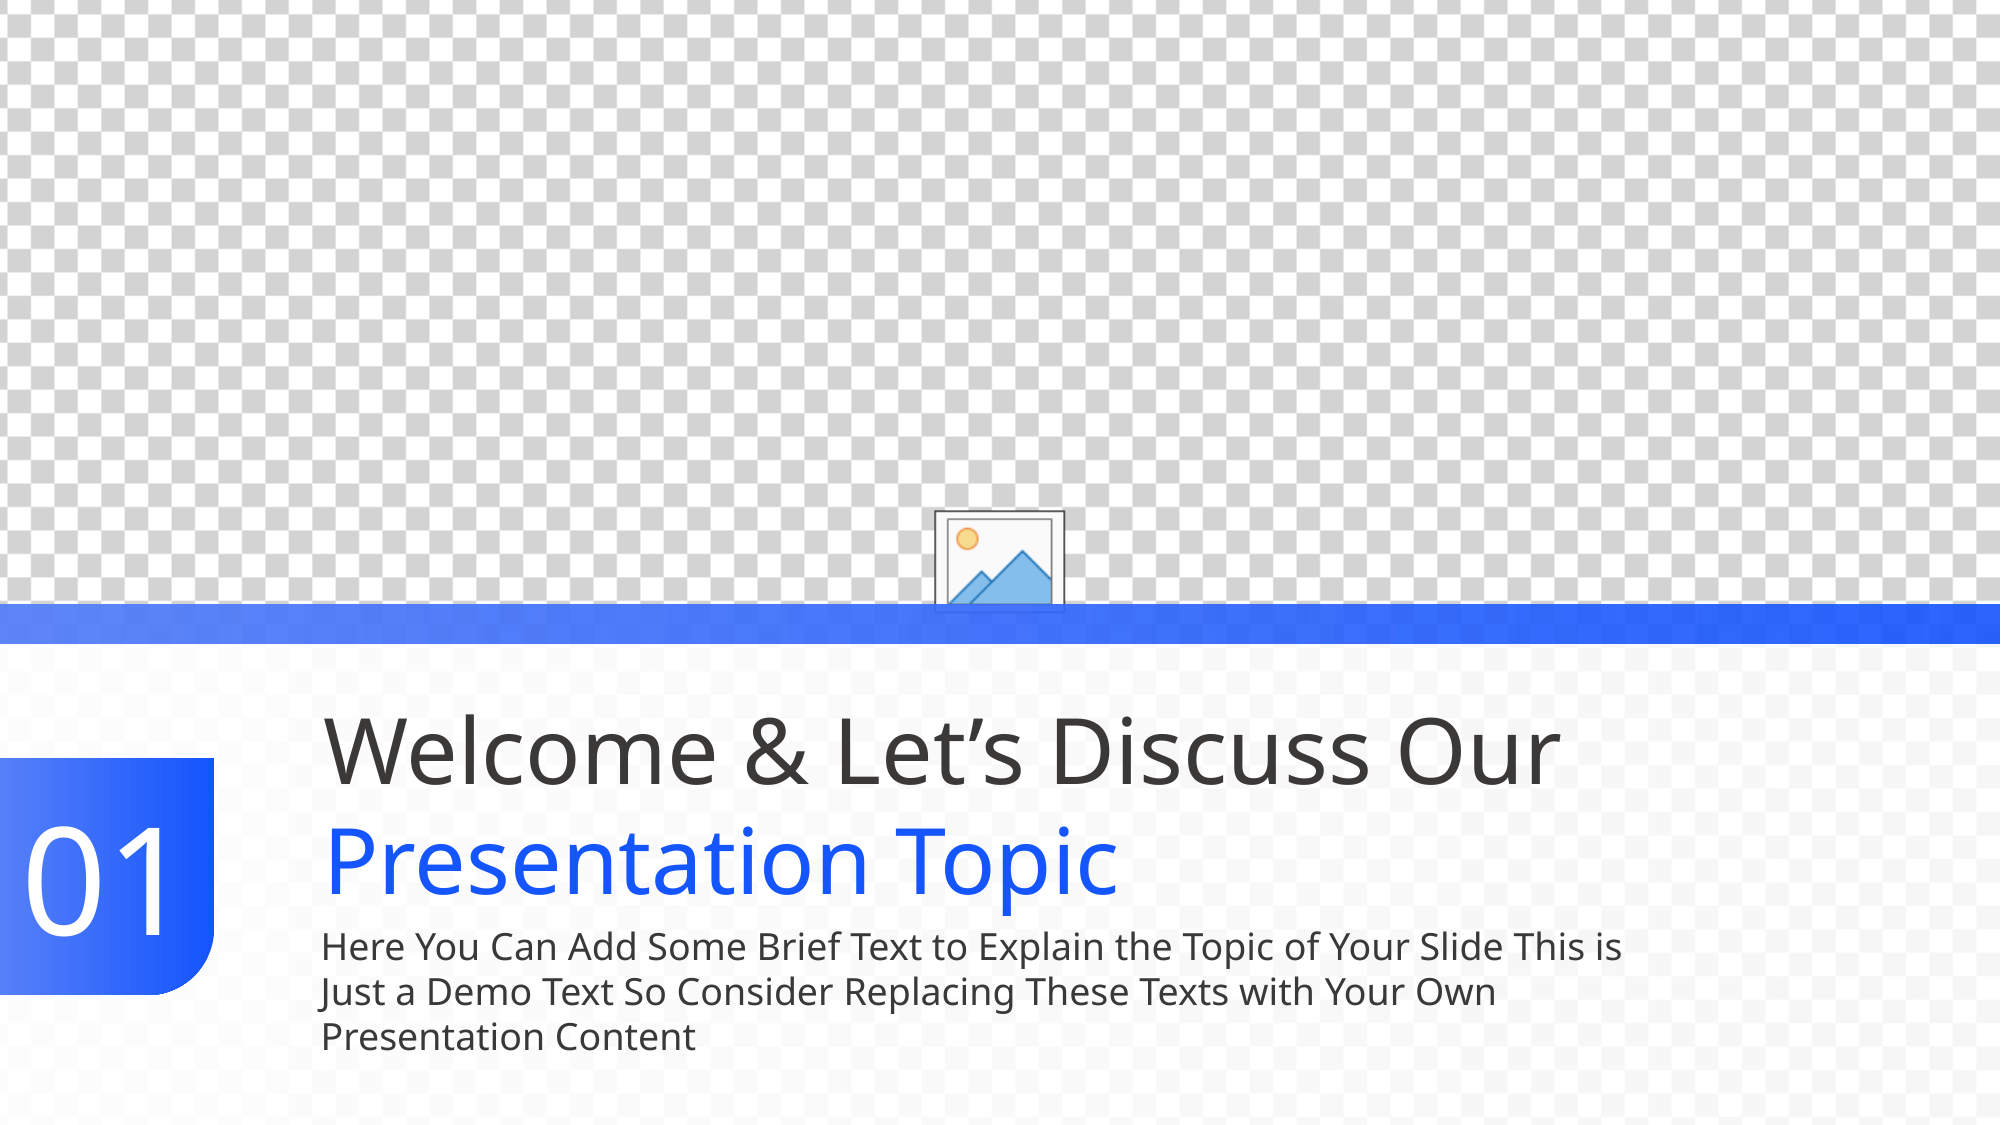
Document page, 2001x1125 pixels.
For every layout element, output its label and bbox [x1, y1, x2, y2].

text_box [0, 757, 215, 996]
picture [0, 0, 2000, 1125]
